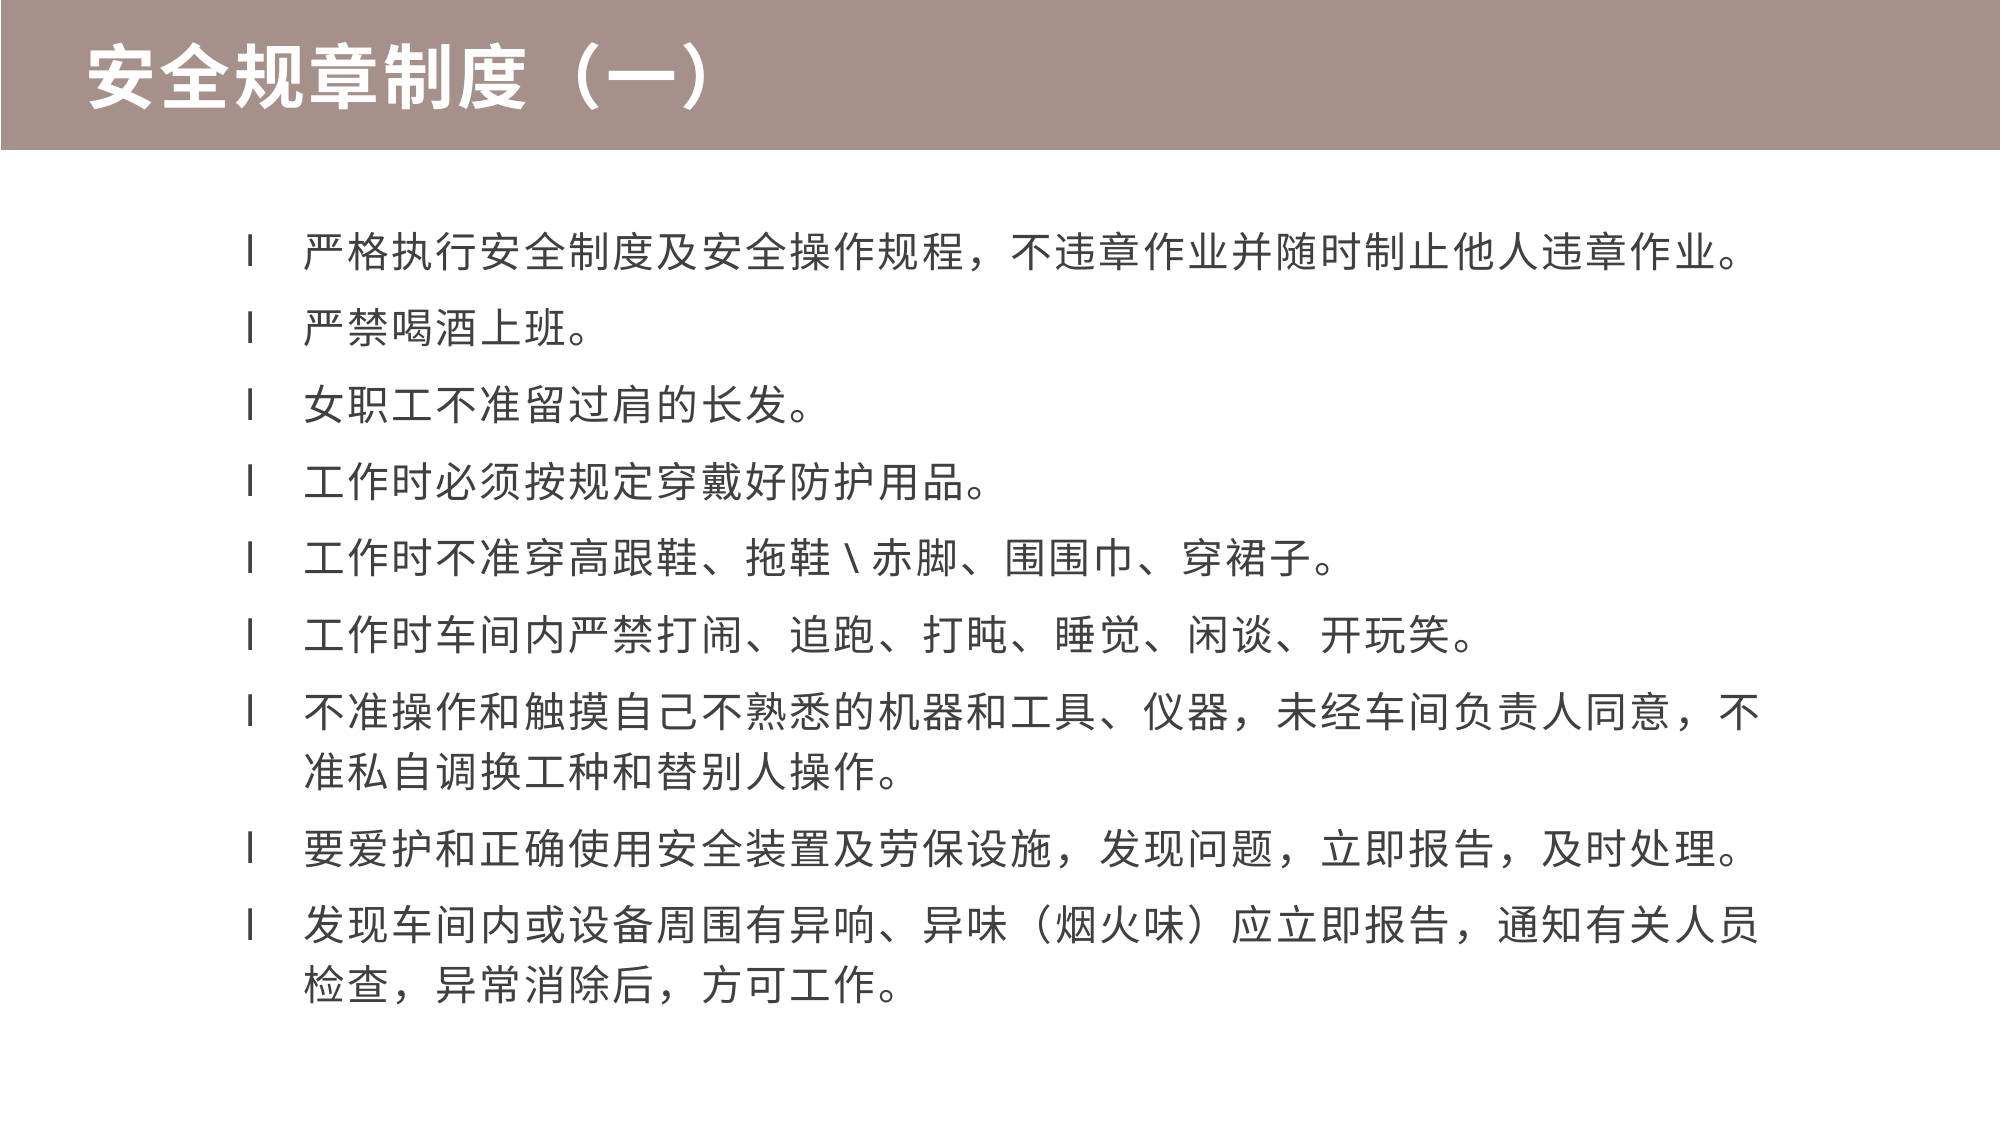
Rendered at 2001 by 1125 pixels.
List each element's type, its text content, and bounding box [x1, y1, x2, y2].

text_box 安全规章制度（一） [75, 24, 1925, 125]
text_box [0, 0, 2000, 151]
text_box 严格执行安全制度及安全操作规程，不违章作业并随时制止他人违章作业。 严禁喝酒上班。 女职工不准留过肩的长发。 工作时必须按规定穿戴好防护用品。 工作时不准穿高跟鞋、拖鞋\赤脚、围围巾、穿裙子。 工作时车间内严禁打闹、追跑、打盹、睡觉、闲谈、开玩笑。 不准操作和触摸自己不熟悉的机器和工具、仪器，未经车间负责人同意，不准私自调换工种和替别人操作。 要爱护和正确使用安全装置及劳保设施，发现问题，立即报告，及时处理。 发现车间内或设备周围有异响、异味（烟火味）应立即报告，通知有关人员检查，异常消除后，方可工作。 [234, 199, 1791, 1025]
